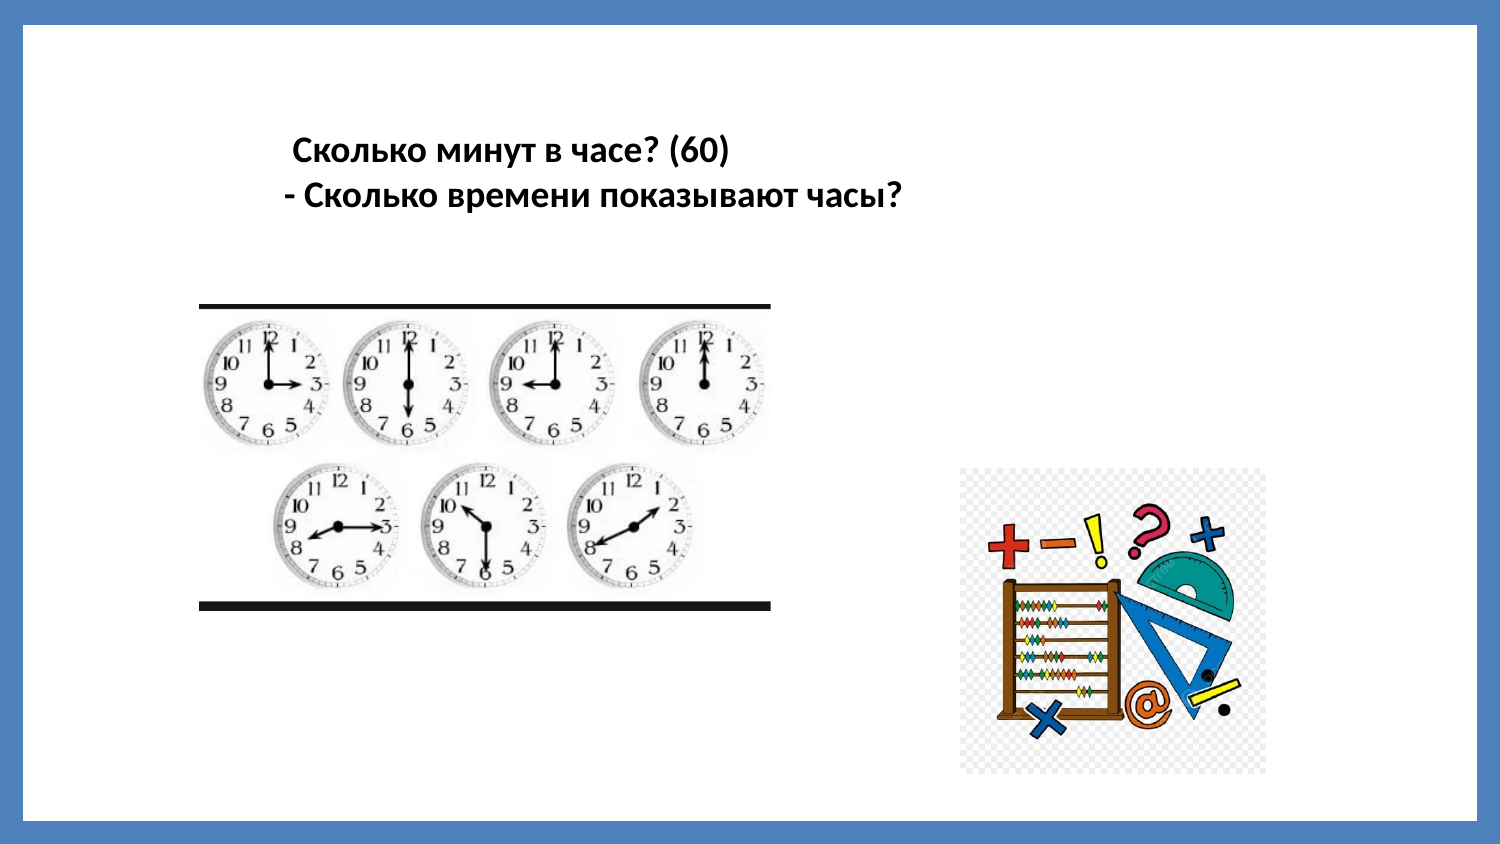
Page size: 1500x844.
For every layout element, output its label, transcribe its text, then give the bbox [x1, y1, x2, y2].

text_box Сколько минут в часе? (60) - Сколько времени показывают часы? [269, 117, 1020, 222]
picture [198, 304, 771, 612]
picture [960, 468, 1266, 774]
